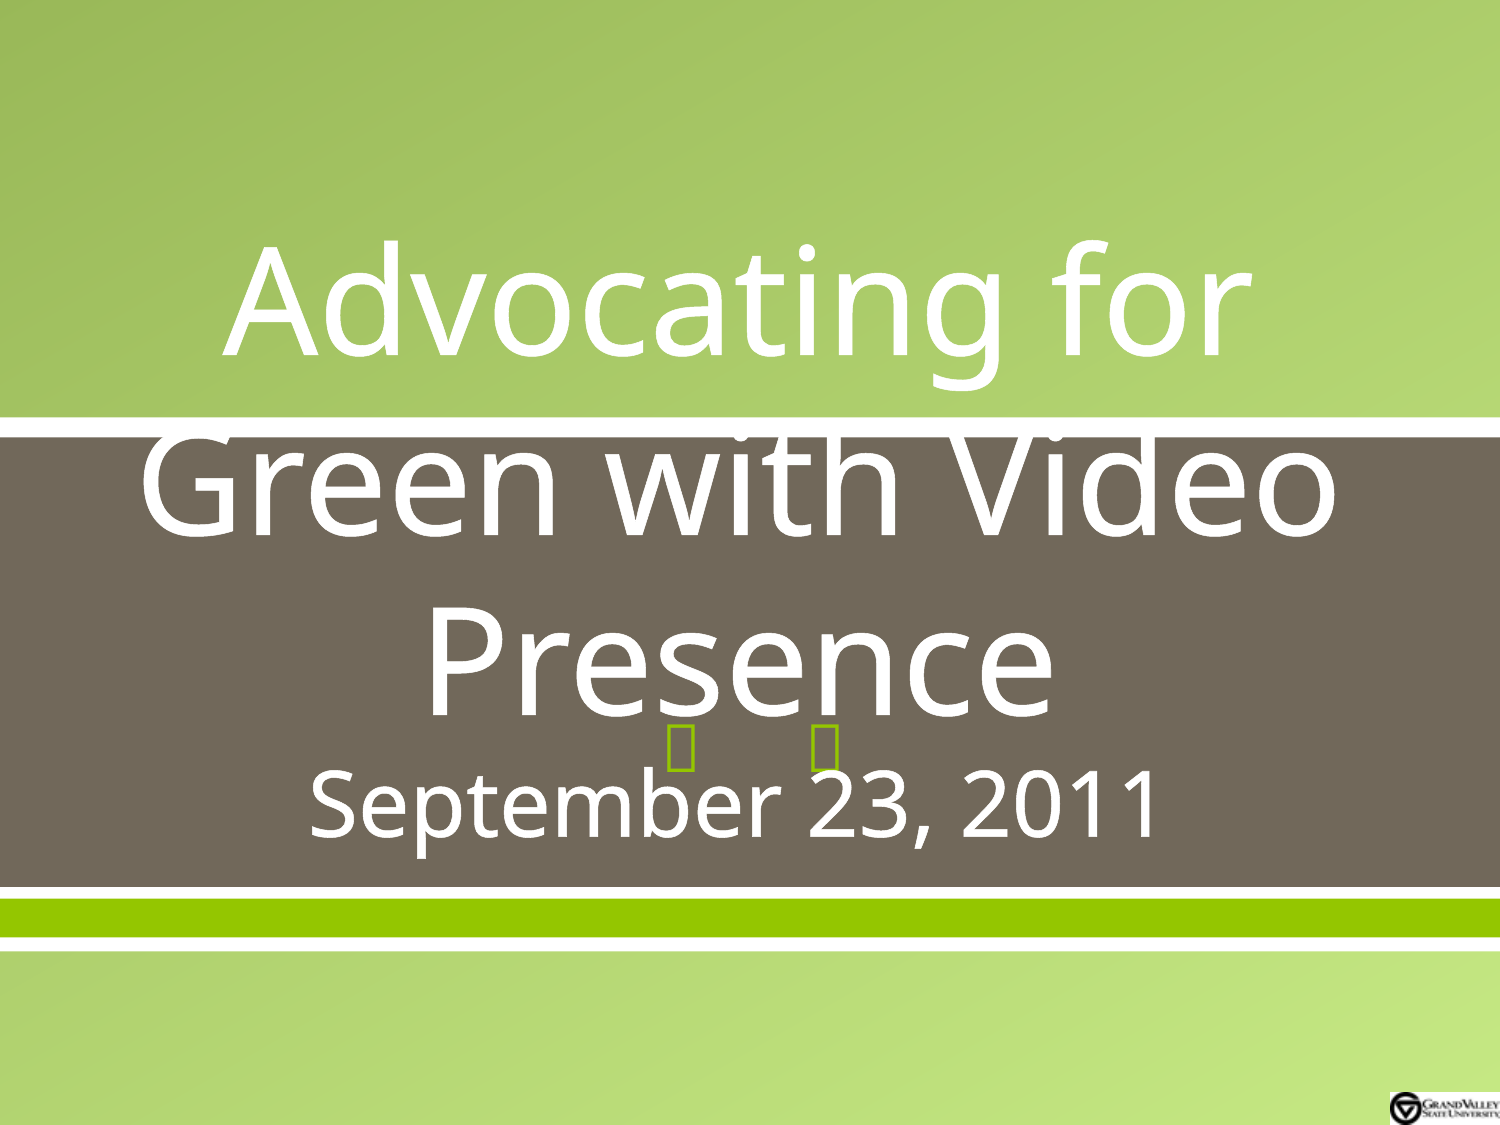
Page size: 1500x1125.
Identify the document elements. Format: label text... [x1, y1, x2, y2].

picture [1390, 1091, 1500, 1125]
title Advocating for Green with Video Presence September 23, 2011 [26, 174, 1452, 863]
